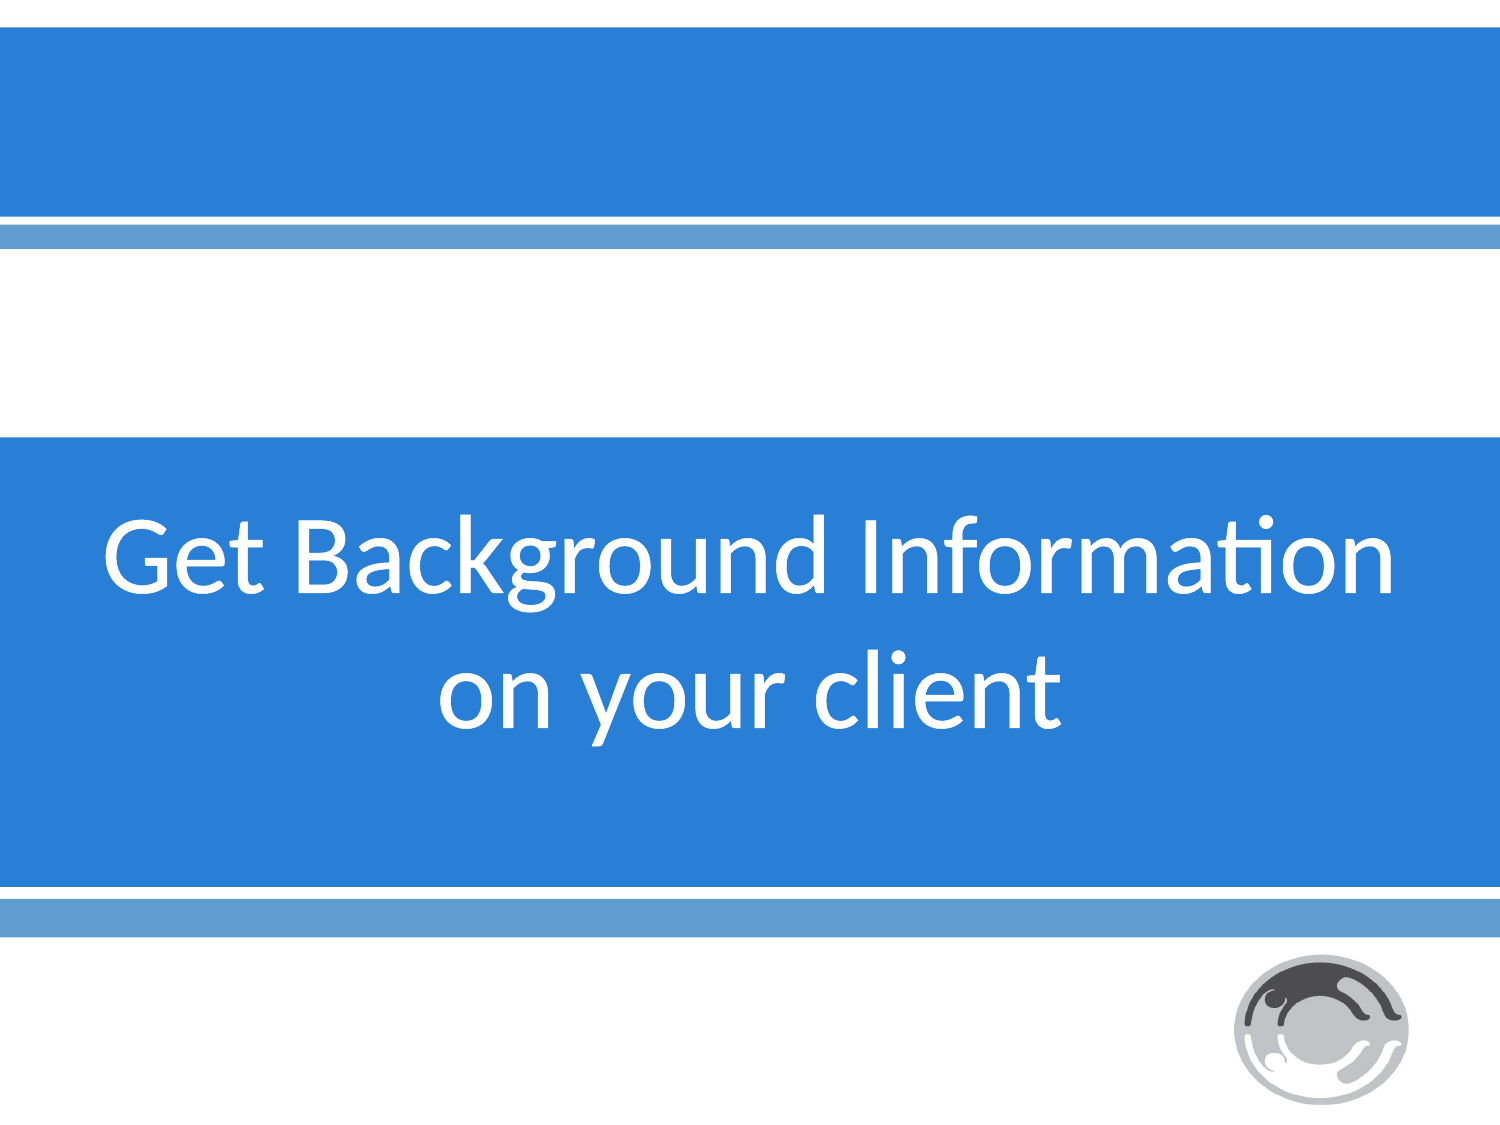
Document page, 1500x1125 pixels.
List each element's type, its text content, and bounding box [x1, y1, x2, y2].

picture [1234, 952, 1424, 1125]
title Get Background Information on your client [37, 431, 1463, 758]
